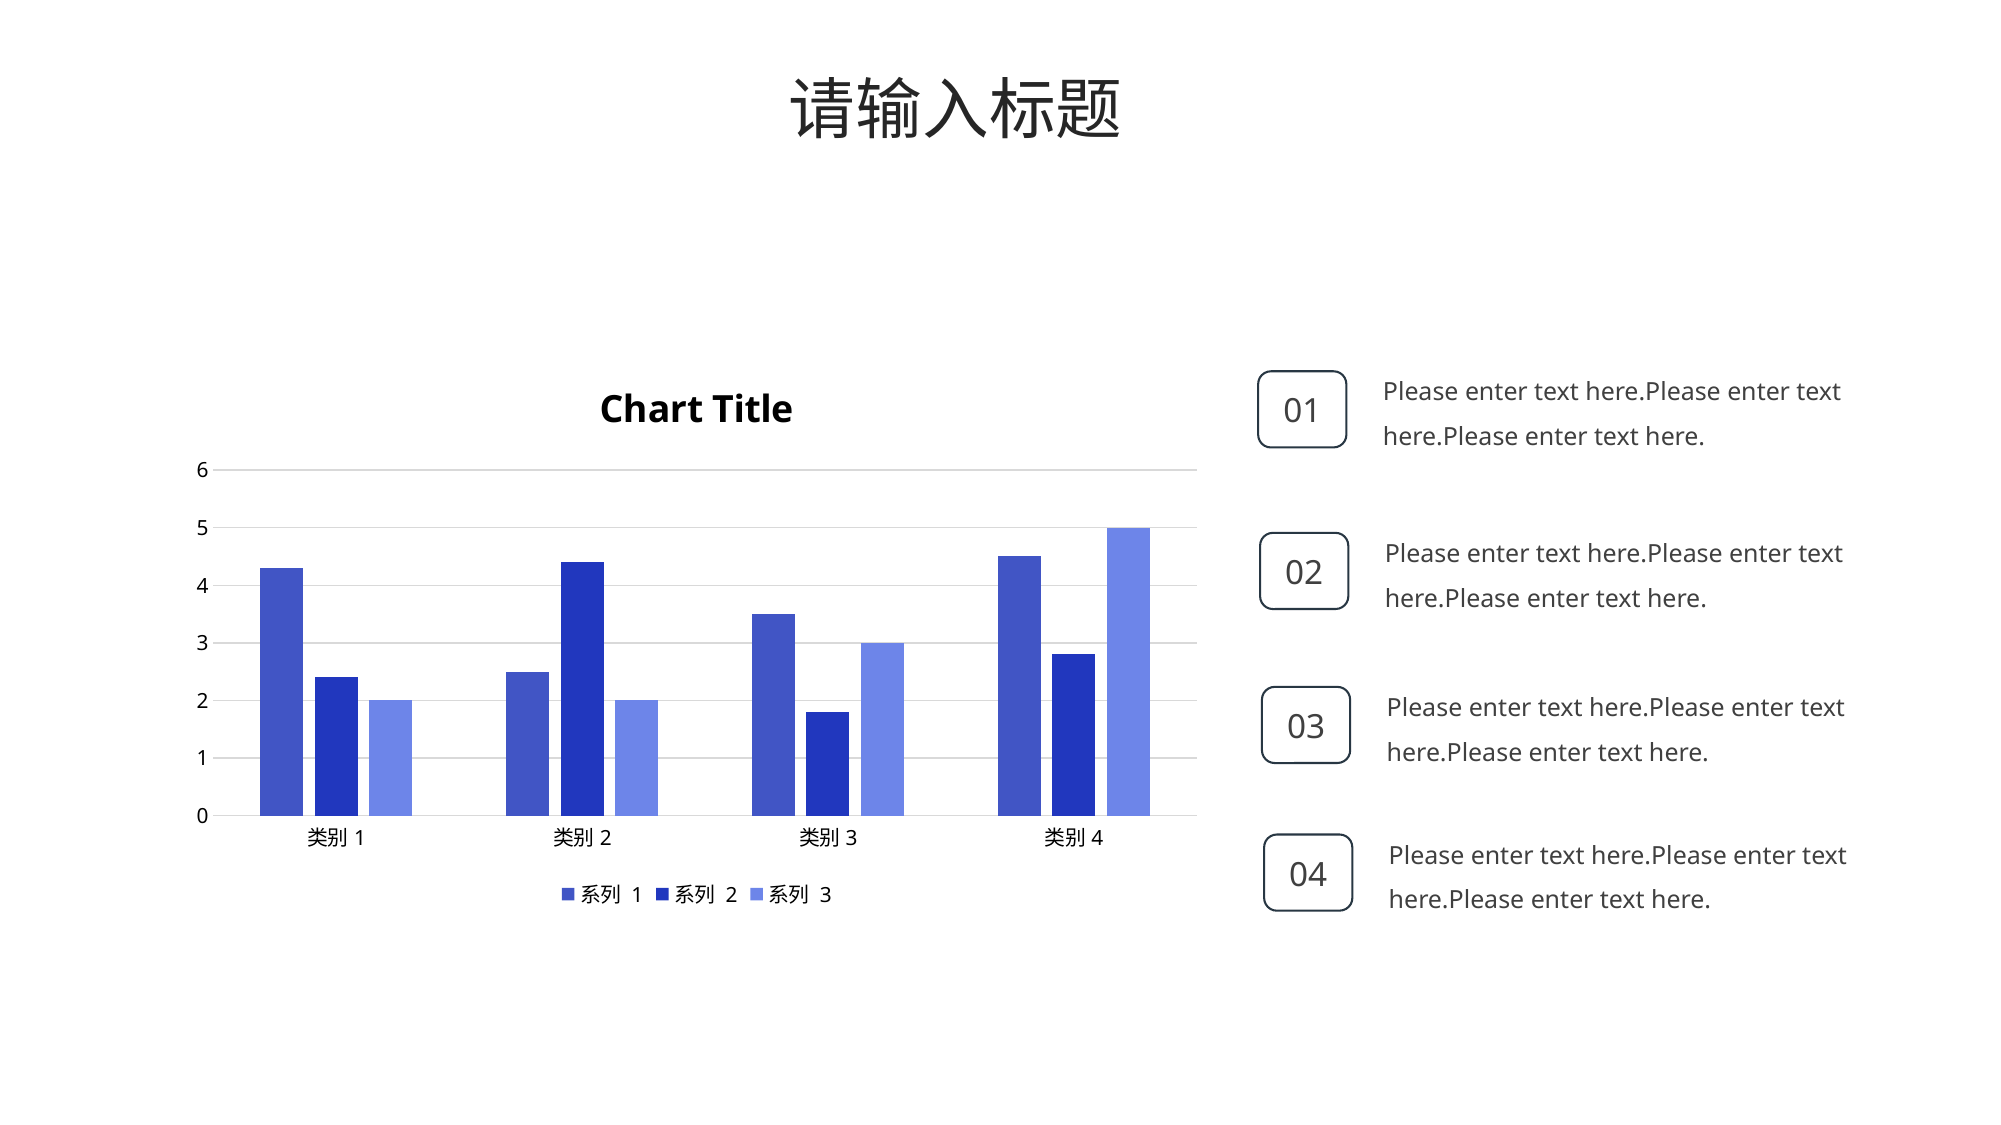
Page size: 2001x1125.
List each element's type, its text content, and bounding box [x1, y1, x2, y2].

chart [175, 351, 1218, 915]
text_box 02 [1259, 531, 1350, 611]
text_box Please enter text here.Please enter text here.Please enter text here. [1374, 816, 1876, 922]
text_box 01 [1257, 370, 1348, 449]
text_box 04 [1263, 833, 1354, 912]
text_box 03 [1260, 685, 1352, 765]
text_box Please enter text here.Please enter text here.Please enter text here. [1371, 669, 1874, 774]
text_box Please enter text here.Please enter text here.Please enter text here. [1368, 353, 1870, 459]
text_box 请输入标题 [774, 59, 1226, 155]
text_box Please enter text here.Please enter text here.Please enter text here. [1370, 515, 1872, 620]
